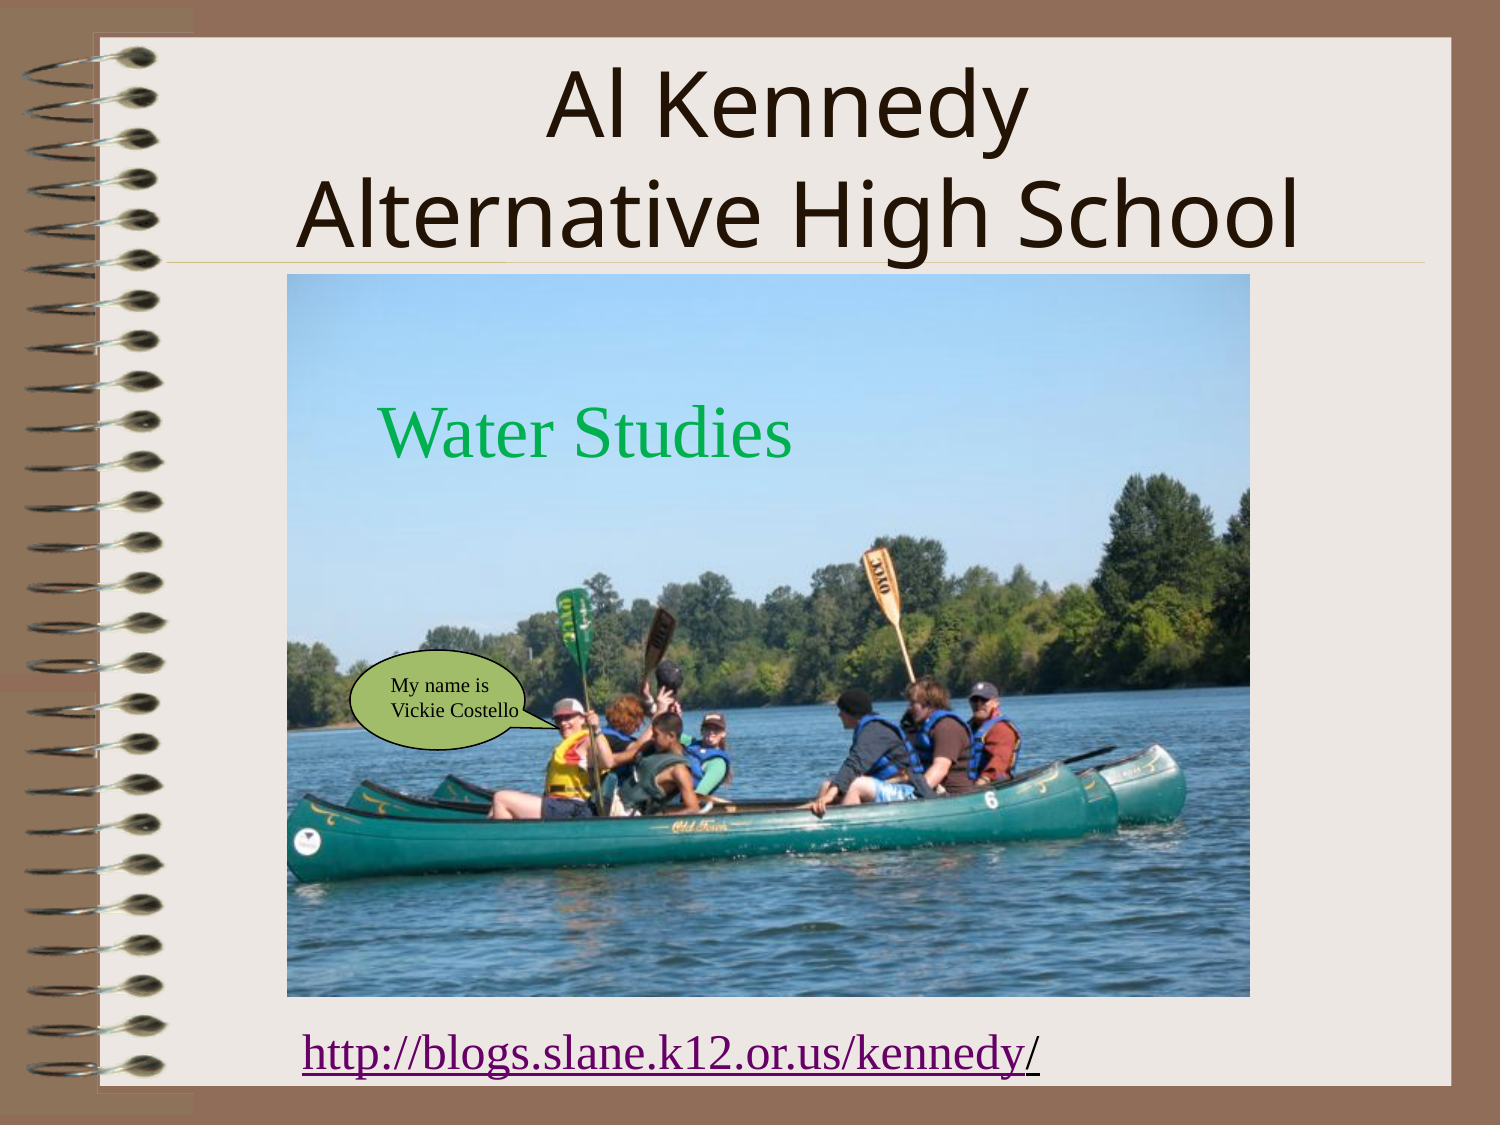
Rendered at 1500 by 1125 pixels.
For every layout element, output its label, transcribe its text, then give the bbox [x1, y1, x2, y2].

picture [0, 692, 194, 1115]
text_box http://blogs.slane.k12.or.us/kennedy/ [287, 1012, 1263, 1088]
title Al Kennedy Alternative High School [174, 62, 1426, 251]
picture [0, 8, 194, 674]
picture [287, 274, 1251, 998]
